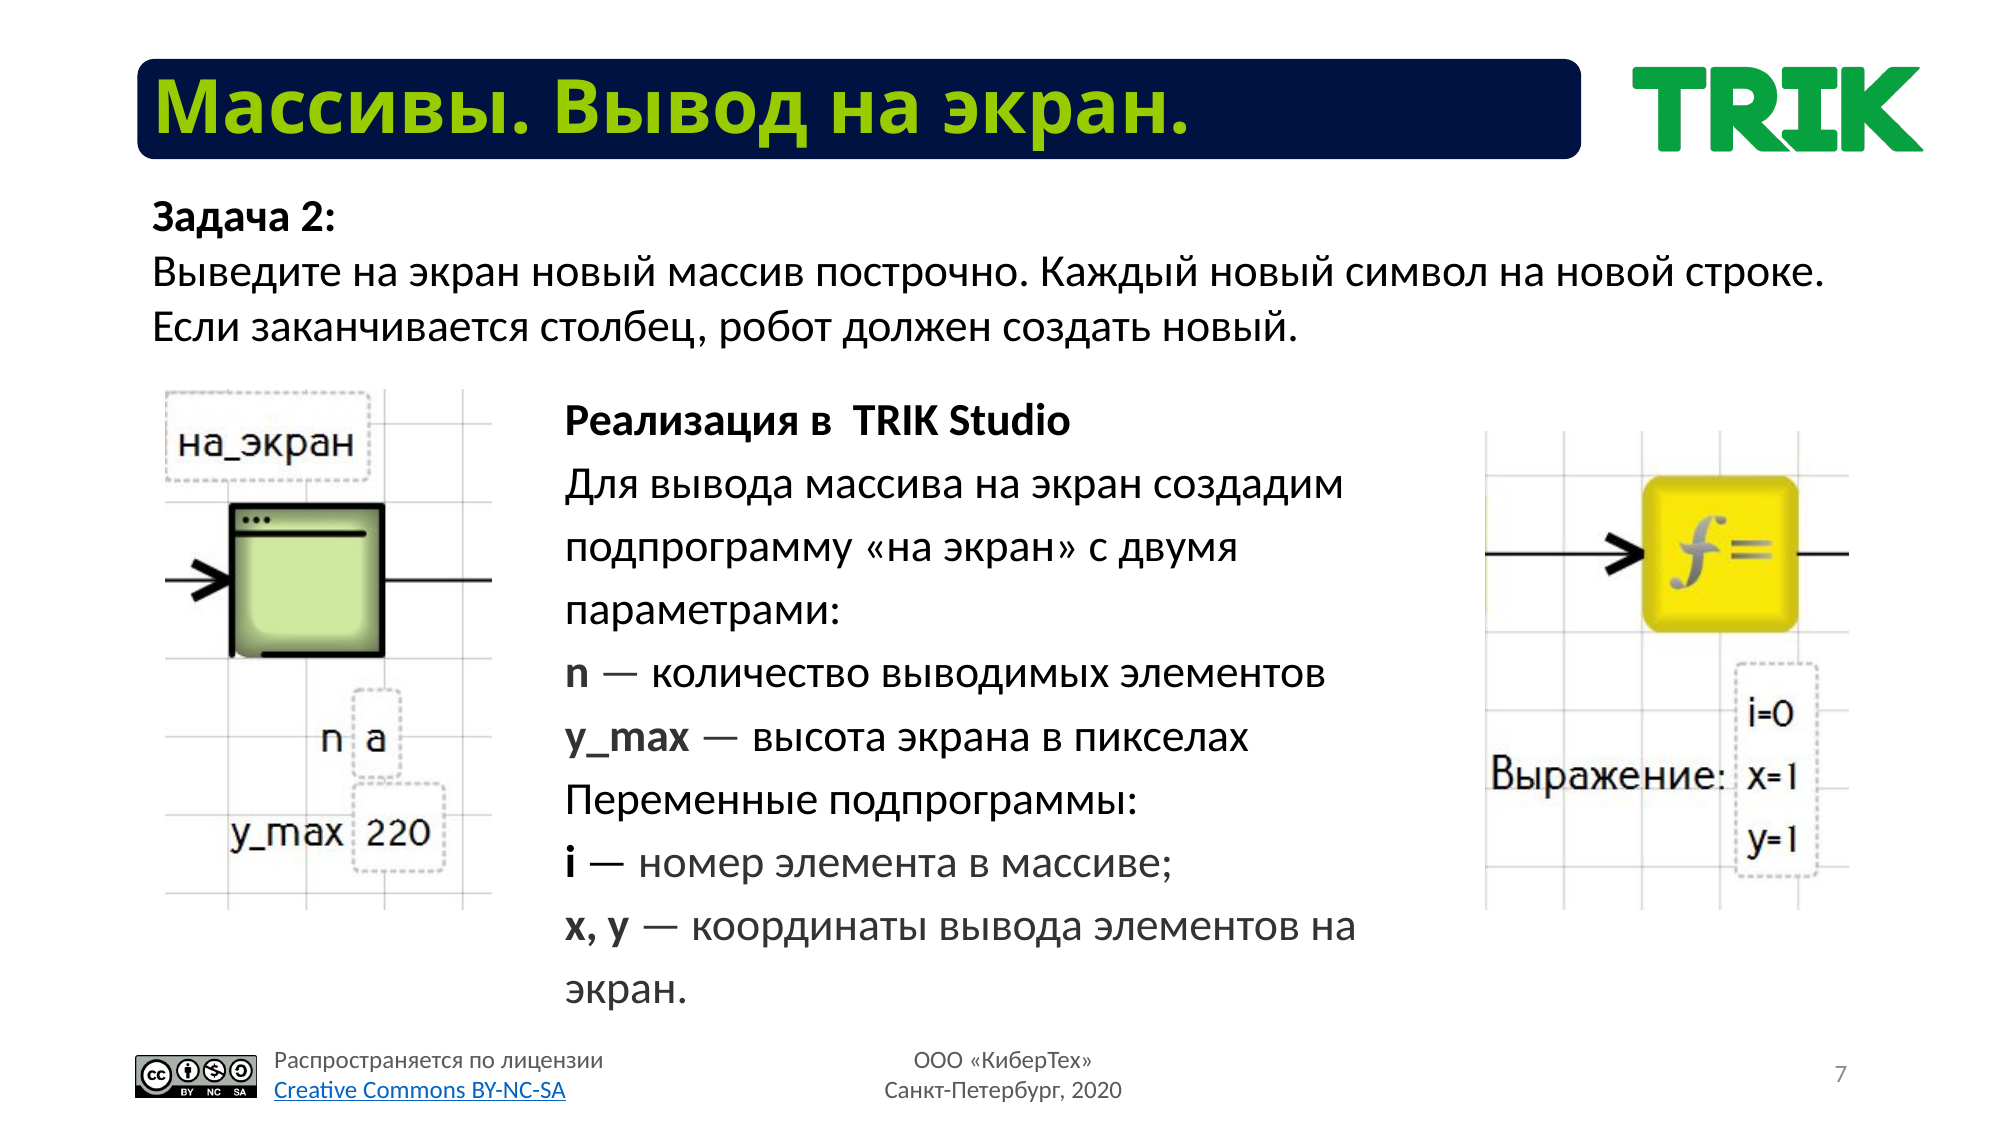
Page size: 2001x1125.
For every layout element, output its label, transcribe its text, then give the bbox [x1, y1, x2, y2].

text_box 7 [1412, 1042, 1863, 1103]
picture [1631, 64, 1924, 154]
text_box Реализация в TRIK Studio Для вывода массива на экран создадим подпрограмму «на экран» с двумя параметрами: n — количество выводимых элементов y_max — высота экрана в пикселах Переменные подпрограммы: i — номер элемента в массиве; x, y — координаты вывода элементов на экран. [550, 366, 1485, 958]
text_box Задача 2: Выведите на экран новый массив построчно. Каждый новый символ на новой строке. Если заканчивается столбец, робот должен создать новый. [137, 170, 1863, 345]
picture [1484, 431, 1850, 910]
picture [135, 1055, 257, 1098]
text_box Массивы. Вывод на экран. [137, 61, 1582, 162]
picture [165, 388, 492, 910]
